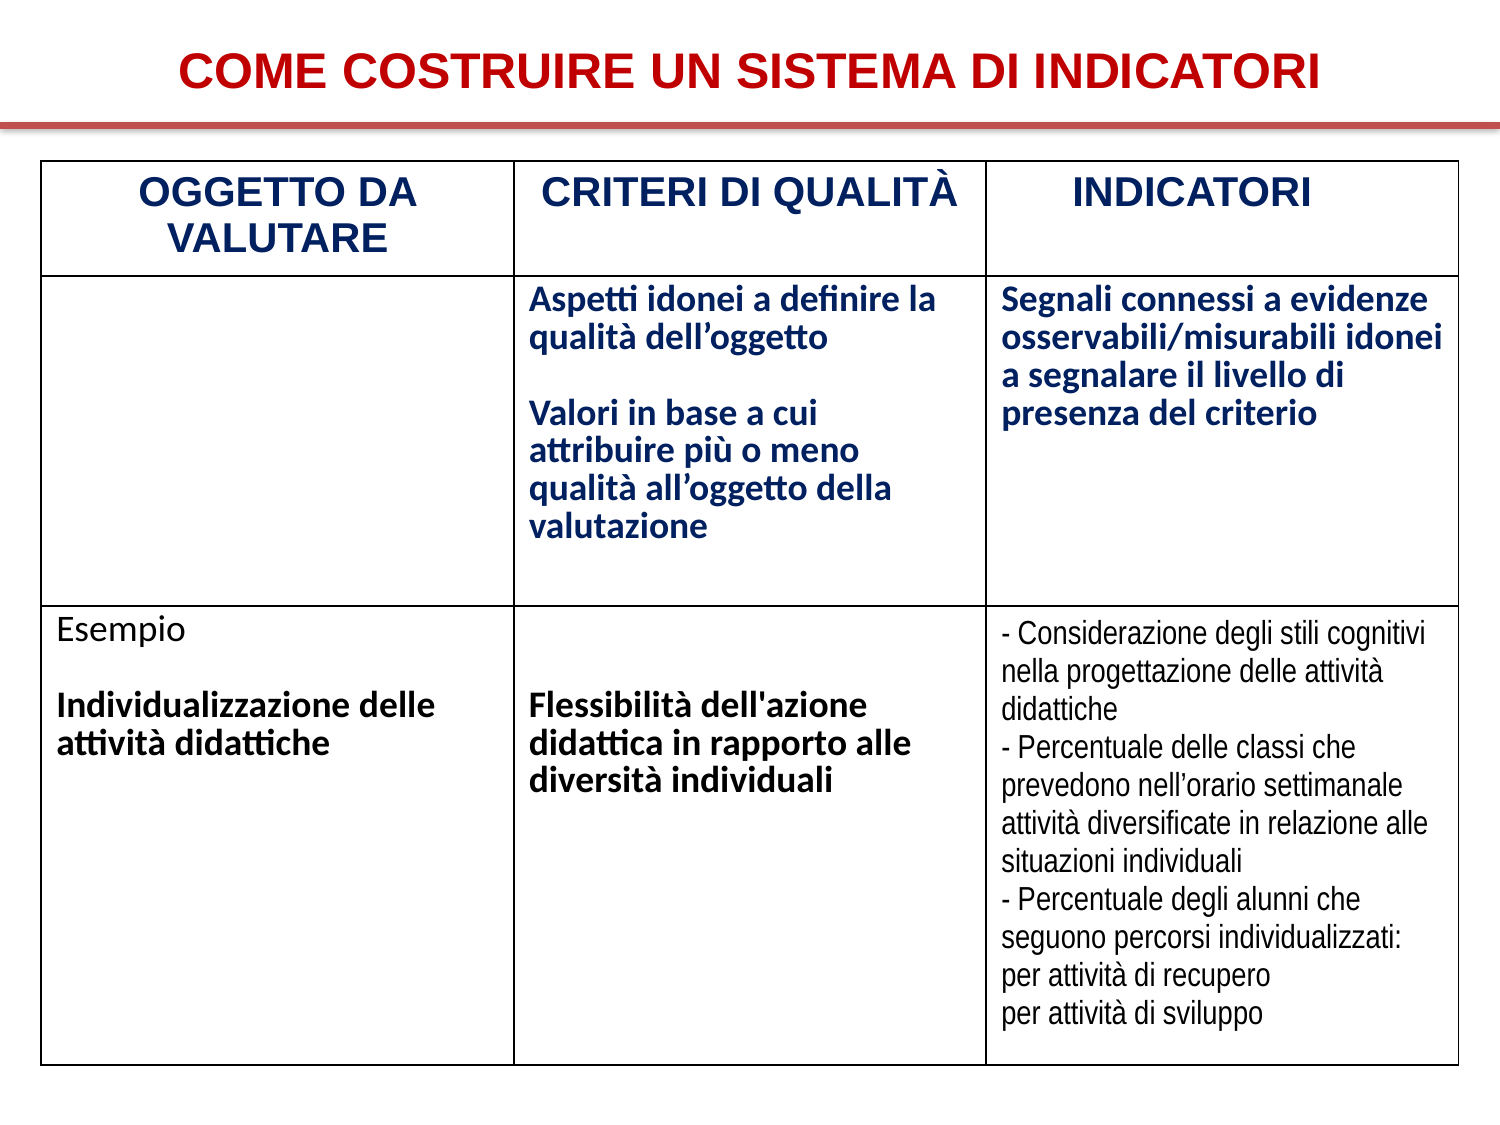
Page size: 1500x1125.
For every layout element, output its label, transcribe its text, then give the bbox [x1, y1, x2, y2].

table_cell Esempio Individualizzazione delle attività didattiche [42, 607, 513, 1064]
table_cell Flessibilità dell'azione didattica in rapporto alle diversità individuali [515, 607, 985, 1064]
table_header INDICATORI [987, 162, 1458, 275]
table_header OGGETTO DA VALUTARE [42, 162, 513, 275]
table_cell Segnali connessi a evidenze osservabili/misurabili idonei a segnalare il livello di presenza del criterio [987, 277, 1458, 605]
table_cell [42, 277, 513, 605]
table_cell - Considerazione degli stili cognitivi nella progettazione delle attività didattiche - Percentuale delle classi che prevedono nell’orario settimanale attività diversificate in relazione alle situazioni individuali - Percentuale degli alunni che seguono percorsi individualizzati: per attività di recupero per attività di sviluppo [987, 607, 1458, 1064]
text_box COME COSTRUIRE UN SISTEMA DI INDICATORI [29, 30, 1471, 106]
table_header CRITERI DI QUALITÀ [515, 162, 985, 275]
table_cell Aspetti idonei a definire la qualità dell’oggetto Valori in base a cui attribuire più o meno qualità all’oggetto della valutazione [515, 277, 985, 605]
